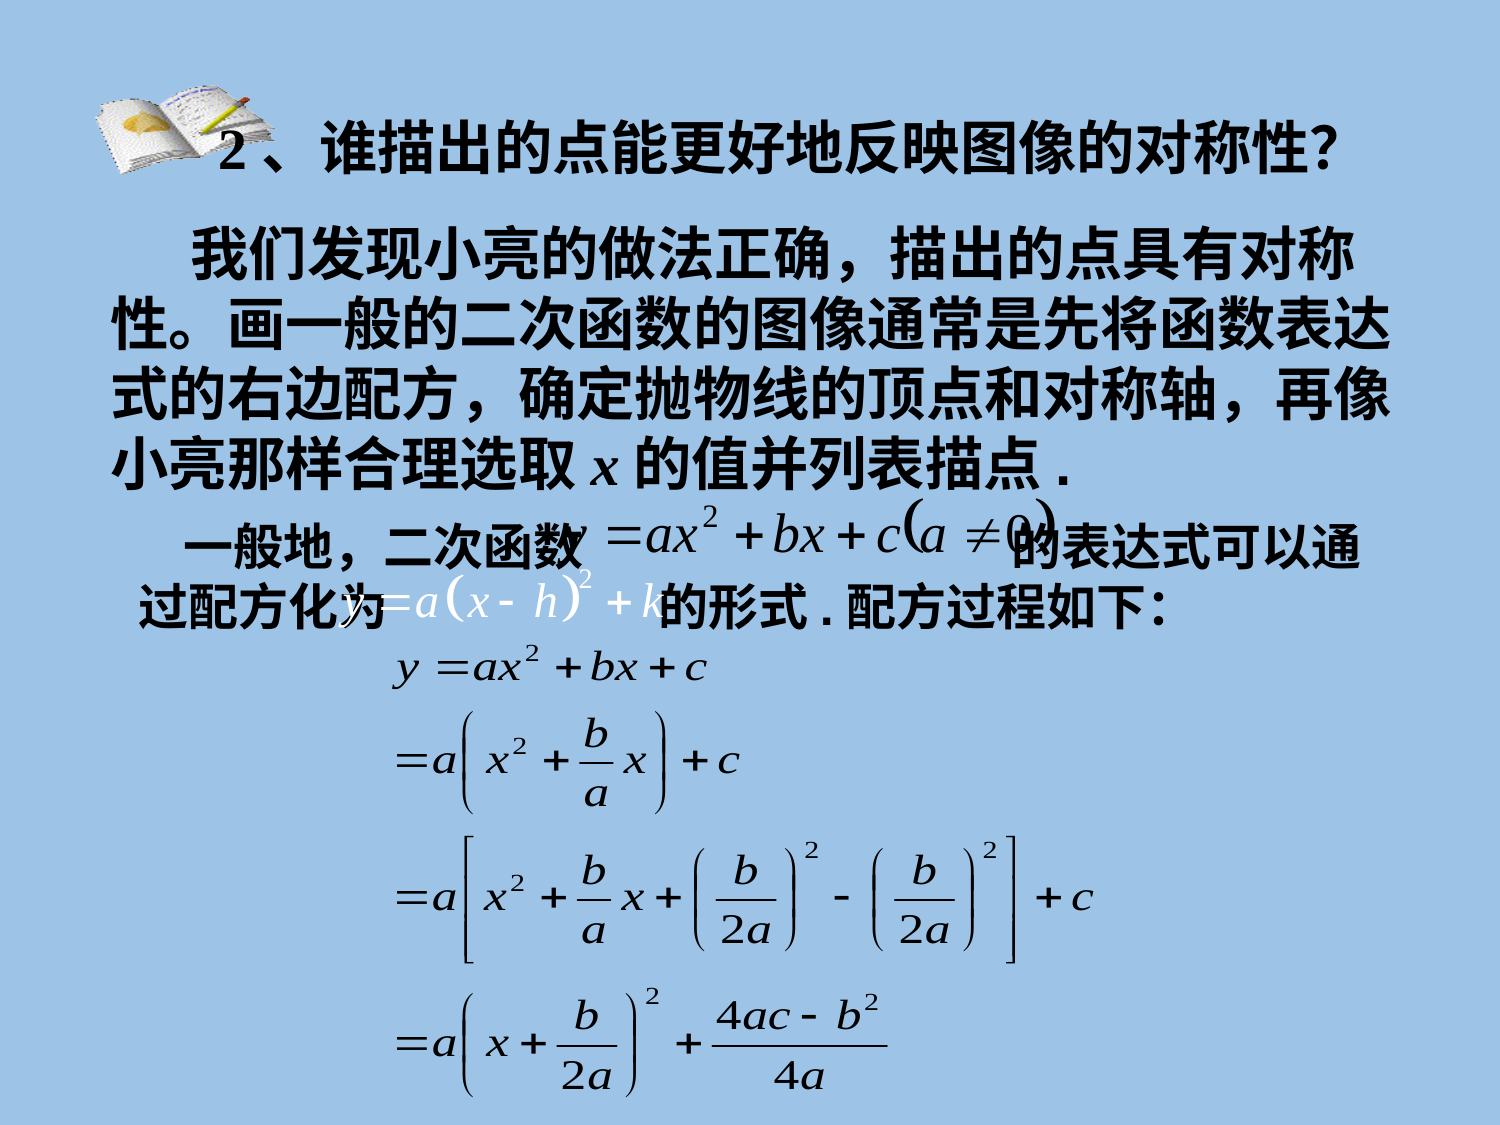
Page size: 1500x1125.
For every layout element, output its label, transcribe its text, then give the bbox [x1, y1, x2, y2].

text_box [549, 491, 1058, 576]
text_box 我们发现小亮的做法正确，描出的点具有对称 性。画一般的二次函数的图像通常是先将函数表达 式的右边配方，确定抛物线的顶点和对称轴，再像 小亮那样合理选取x的值并列表描点. [95, 209, 1408, 505]
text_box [383, 634, 1105, 1106]
text_box 2、谁描出的点能更好地反映图像的对称性？ [203, 103, 1383, 189]
text_box 一般地，二次函数 的表达式可以通 过配方化为 的形式.配方过程如下： [677, 508, 1377, 644]
text_box 一般地，二次函数 的表达式可以通 过配方化为 的形式.配方过程如下： [123, 508, 549, 644]
picture [88, 66, 289, 179]
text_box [330, 556, 677, 647]
